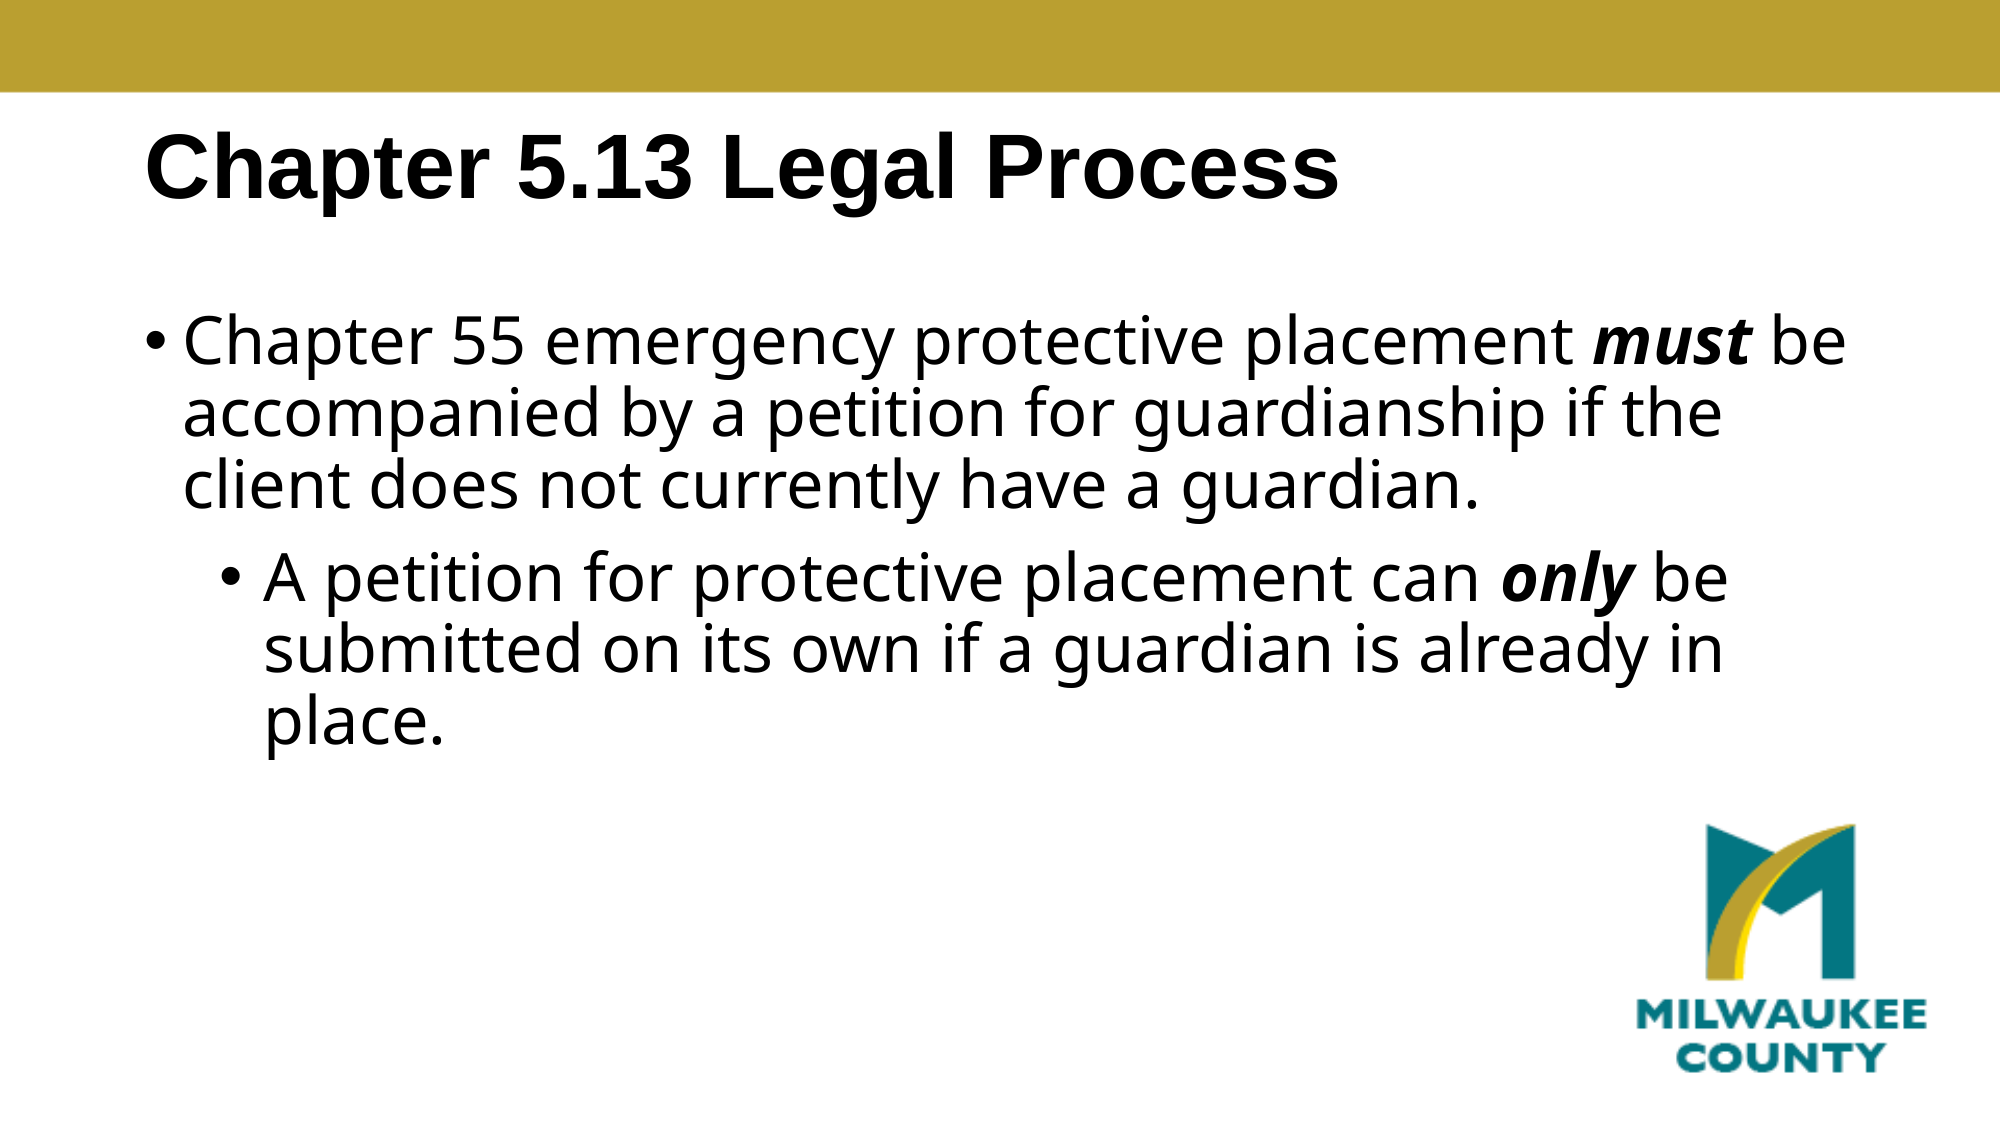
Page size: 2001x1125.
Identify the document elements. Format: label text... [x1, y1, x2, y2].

title Chapter 5.13 Legal Process [136, 59, 1863, 278]
picture [0, 0, 2000, 1125]
list Chapter 55 emergency protective placement must be accompanied by a petition for guardianship if the client does not currently have a guardian. A petition for protective placement can only be submitted on its own if a guardian is already in place. [136, 298, 1863, 1014]
